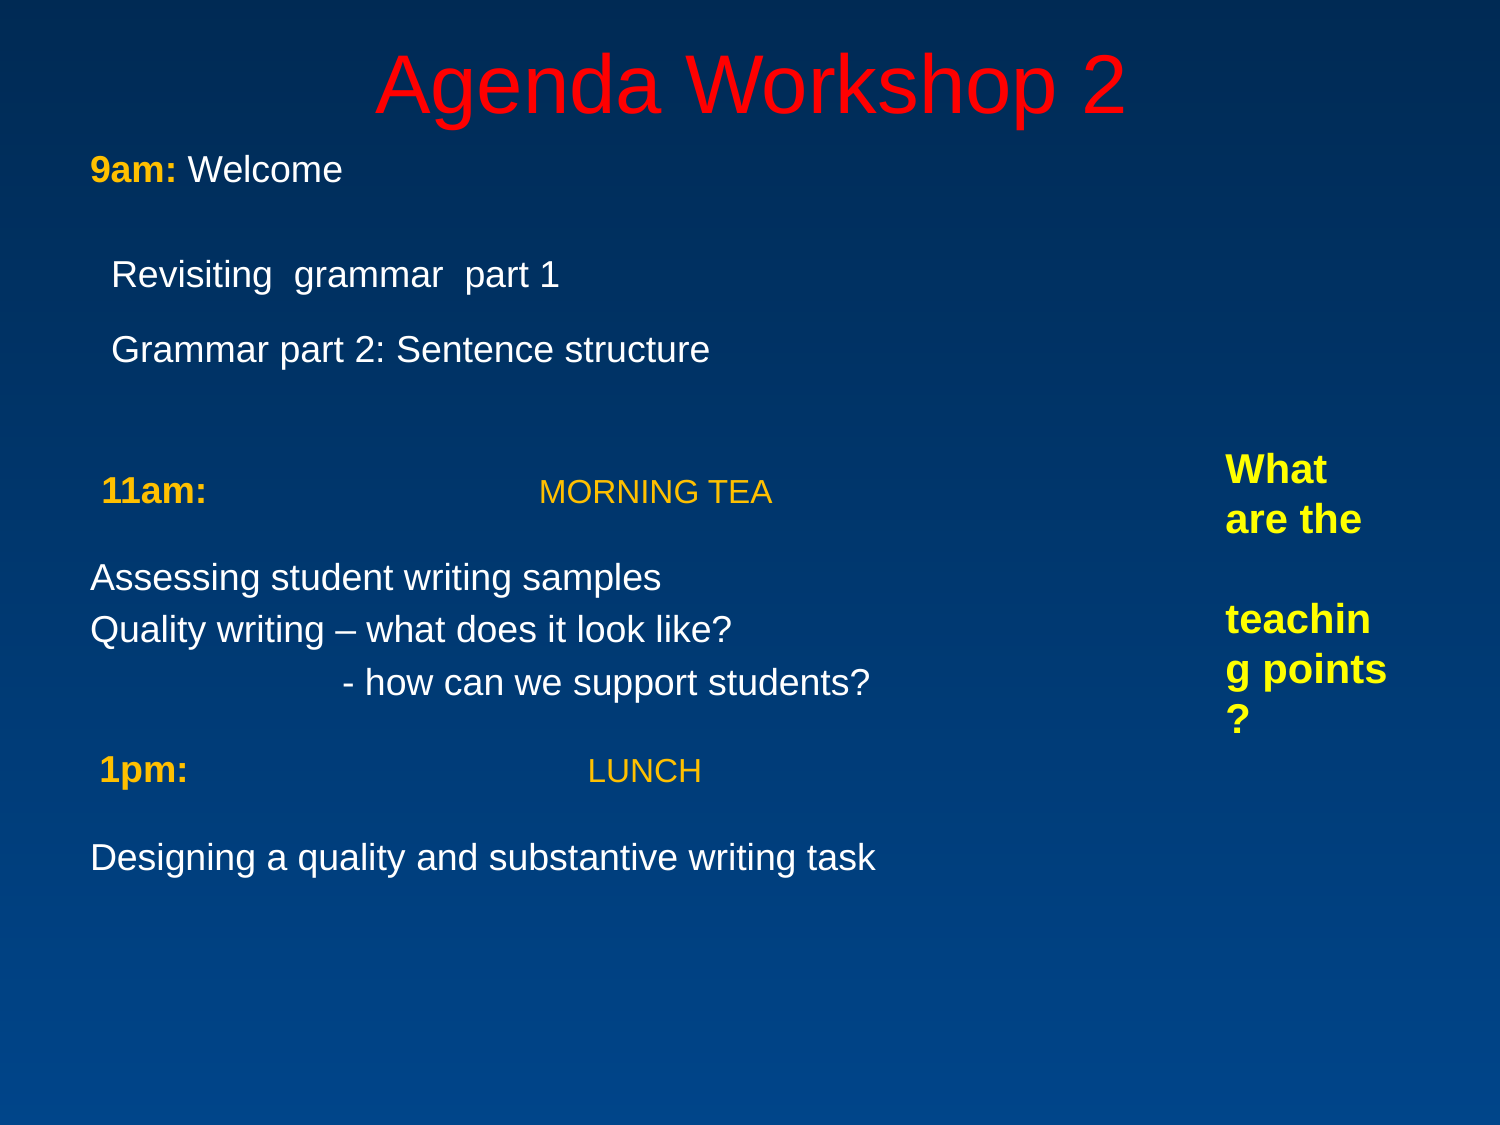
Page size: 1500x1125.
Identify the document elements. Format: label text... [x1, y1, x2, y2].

text_box What are the teaching points ? [1210, 434, 1406, 750]
title Agenda Workshop 2 [76, 0, 1427, 162]
list 9am: Welcome Revisiting grammar part 1 Grammar part 2: Sentence structure 11am: MORNING TEA Assessing student writing samples Quality writing – what does it look like? - how can we support students? 1pm: LUNCH Designing a quality and substantive writing task [74, 136, 1426, 1059]
